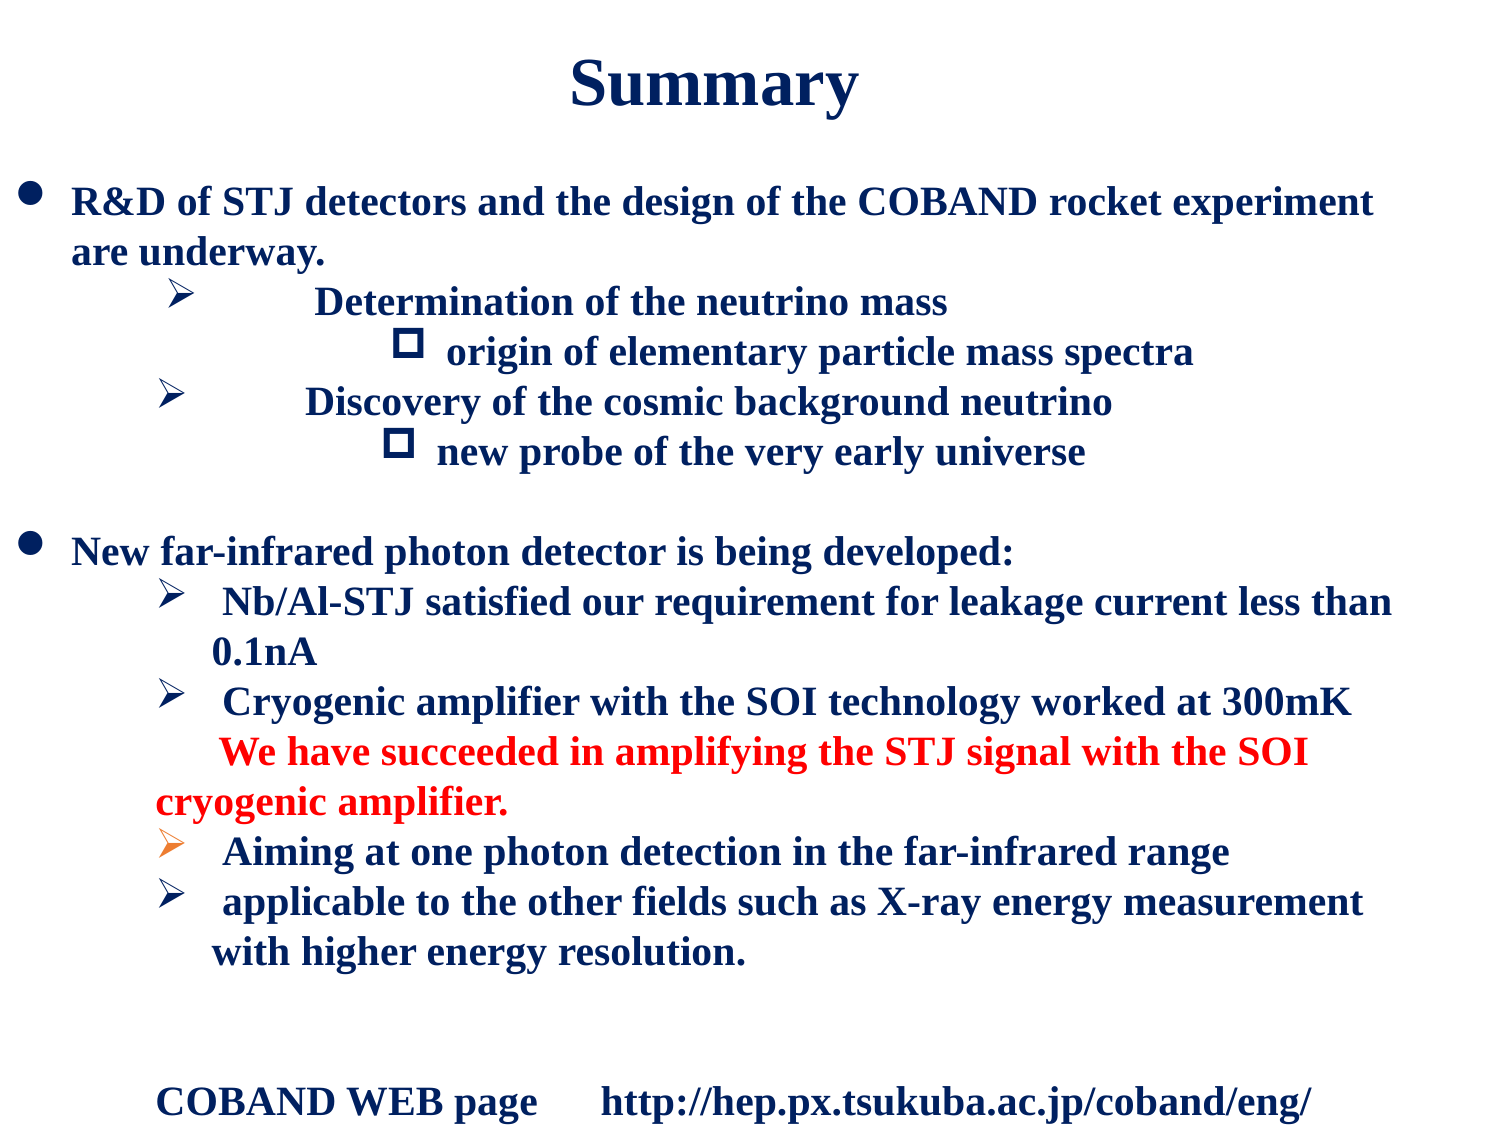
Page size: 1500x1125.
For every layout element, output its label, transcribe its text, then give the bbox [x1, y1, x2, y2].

title Summary [242, 16, 1187, 150]
text_box R&D of STJ detectors and the design of the COBAND rocket experiment are underway. Determination of the neutrino mass origin of elementary particle mass spectra Discovery of the cosmic background neutrino new probe of the very early universe New far-infrared photon detector is being developed: Nb/Al-STJ satisfied our requirement for leakage current less than 0.1nA Cryogenic amplifier with the SOI technology worked at 300mK We have succeeded in amplifying the STJ signal with the SOI cryogenic amplifier. Aiming at one photon detection in the far-infrared range applicable to the other fields such as X-ray energy measurement with higher energy resolution. COBAND WEB page http://hep.px.tsukuba.ac.jp/coband/eng/ [0, 166, 1453, 1125]
